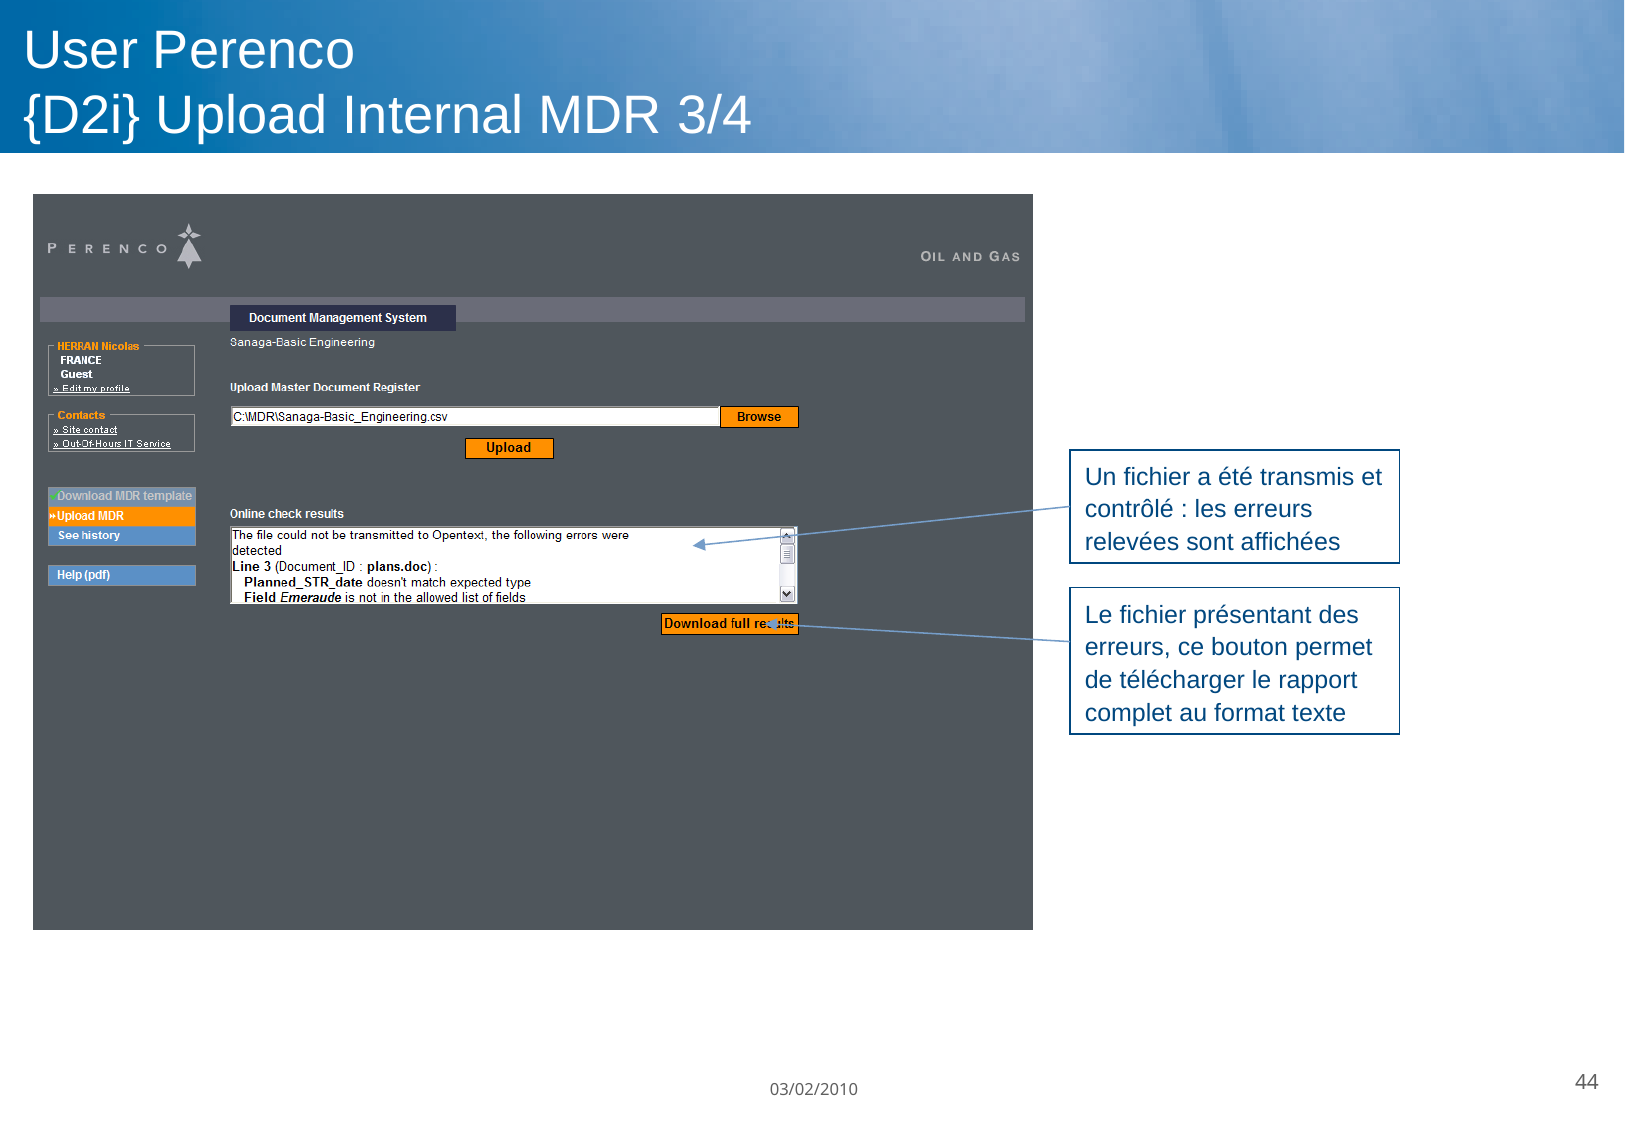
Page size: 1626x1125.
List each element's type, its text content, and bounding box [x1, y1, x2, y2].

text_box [692, 507, 1071, 546]
title User Perenco {D2i} Upload Internal MDR 3/4 [0, 0, 1625, 153]
footer 03/02/2010 [14, 1070, 1615, 1104]
text_box Le fichier présentant des erreurs, ce bouton permet de télécharger le rapport complet au format texte [1070, 587, 1400, 734]
text_box Un fichier a été transmis et contrôlé : les erreurs relevées sont affichées [1070, 449, 1400, 564]
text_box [764, 623, 1071, 642]
slide_number 44 [13, 1060, 1615, 1104]
picture [33, 194, 1033, 931]
